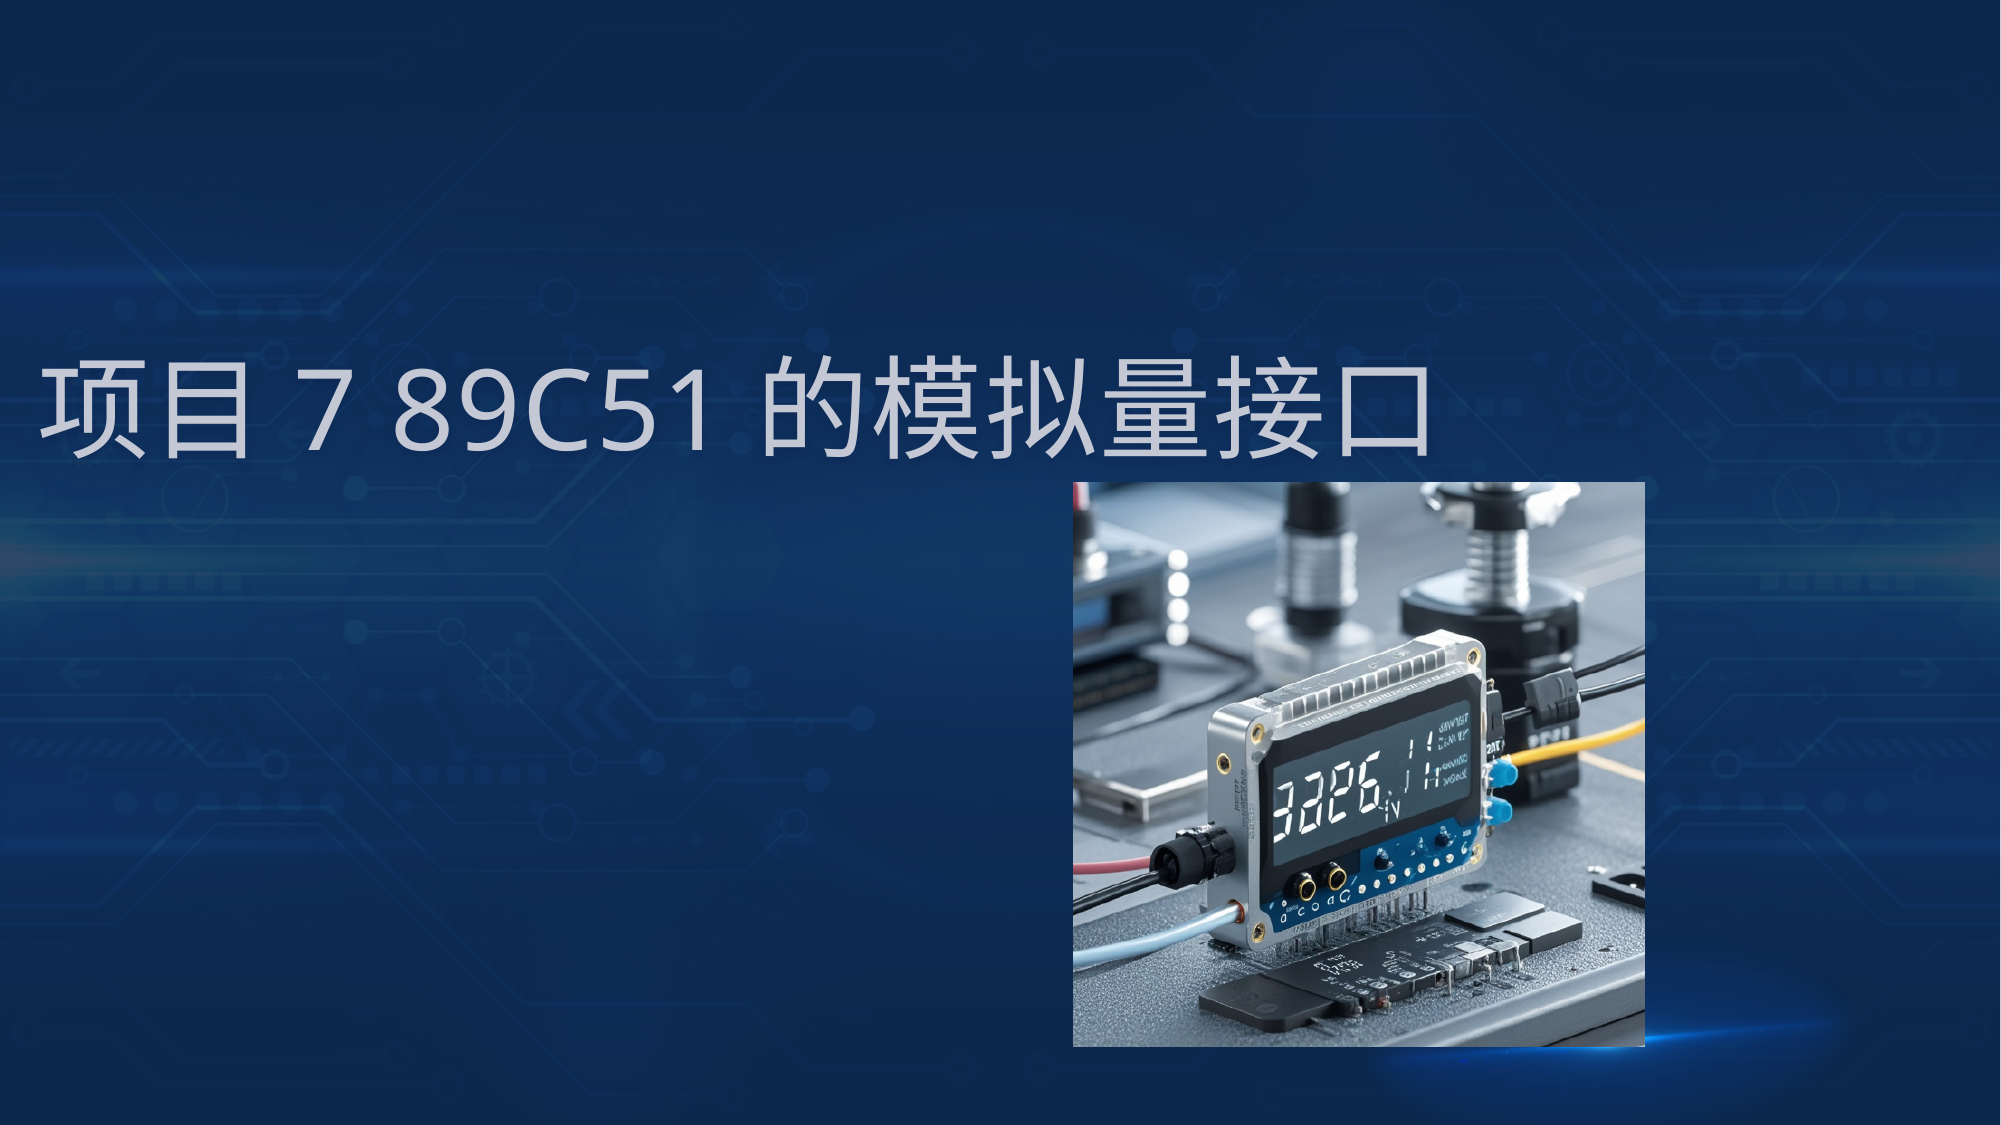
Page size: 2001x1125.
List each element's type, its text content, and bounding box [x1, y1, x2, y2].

picture [1072, 481, 1861, 1125]
text_box 项目7 89C51的模拟量接口 [19, 328, 1475, 482]
